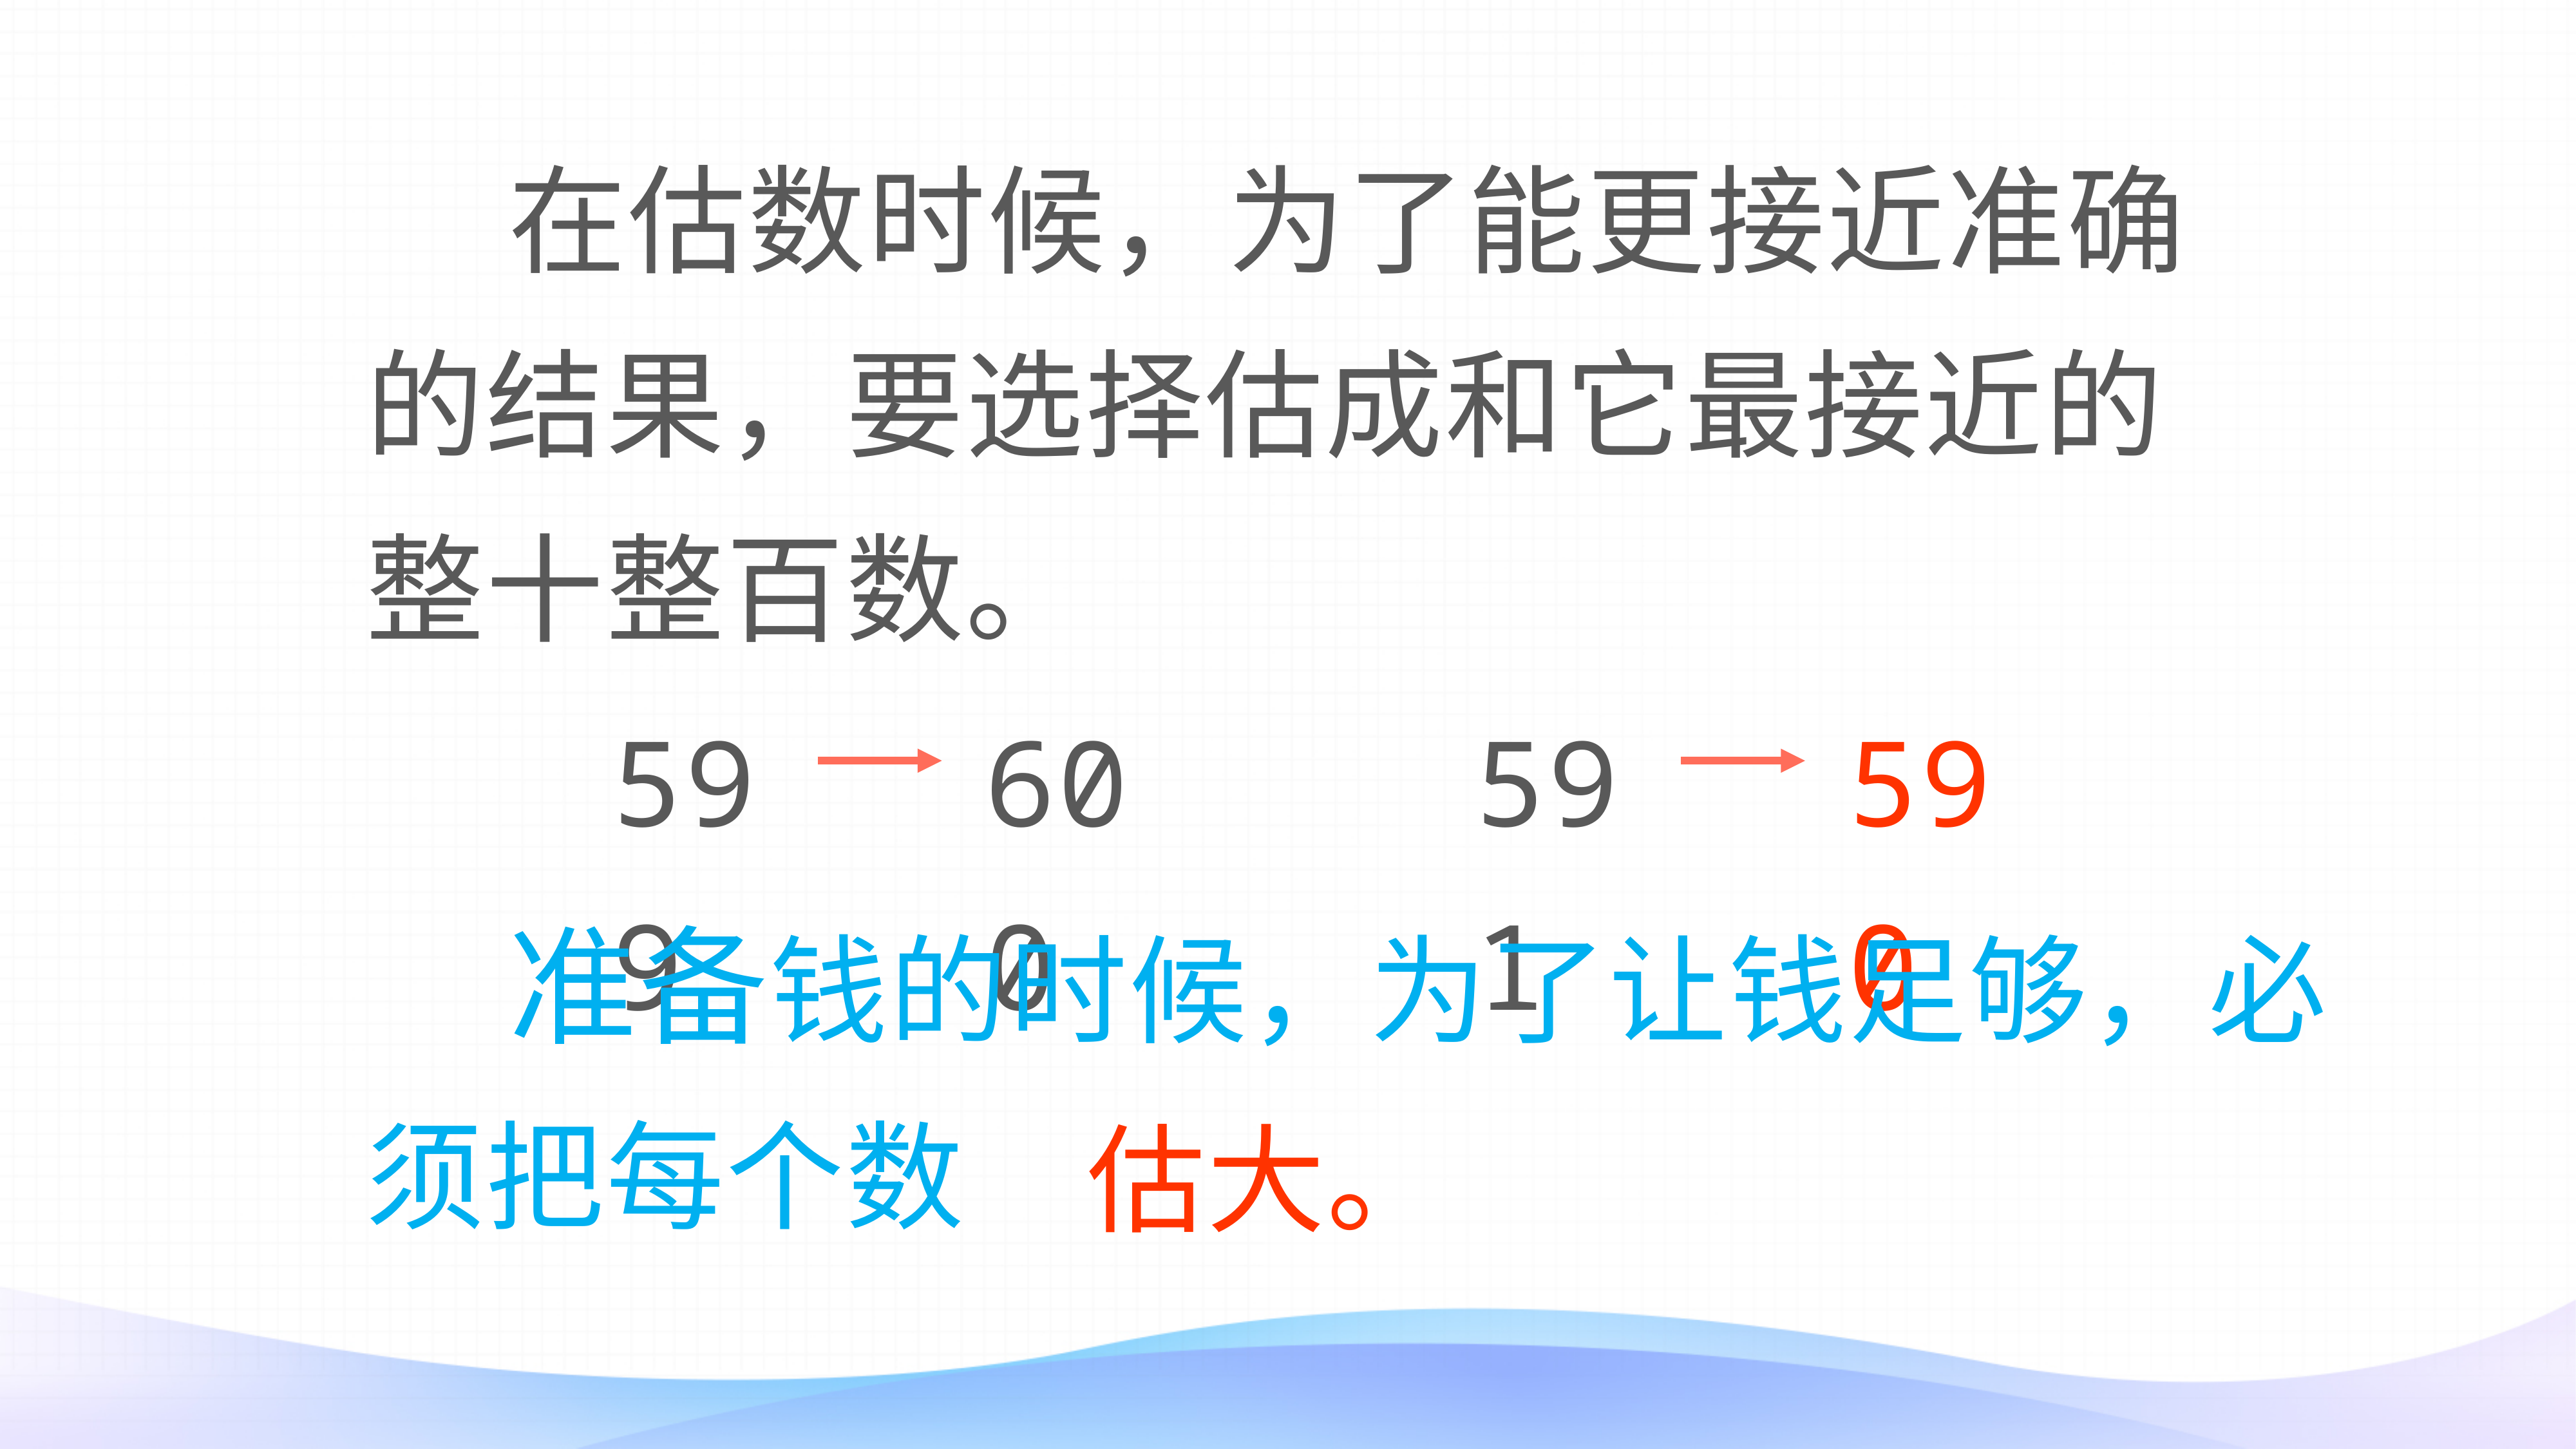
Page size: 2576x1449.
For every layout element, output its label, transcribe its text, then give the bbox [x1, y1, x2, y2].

text_box 在估数时候，为了能更接近准确的结果，要选择估成和它最接近的整十整百数。 [355, 104, 2295, 294]
text_box 估大。 [1076, 1063, 1454, 1220]
text_box 590 [1837, 665, 2072, 822]
text_box 准备钱的时候，为了让钱足够，必须把每个数 [355, 858, 2373, 1048]
text_box 600 [974, 665, 1209, 822]
text_box 591 [1464, 665, 1700, 822]
text_box 599 [601, 665, 837, 822]
picture [0, 0, 2576, 1449]
